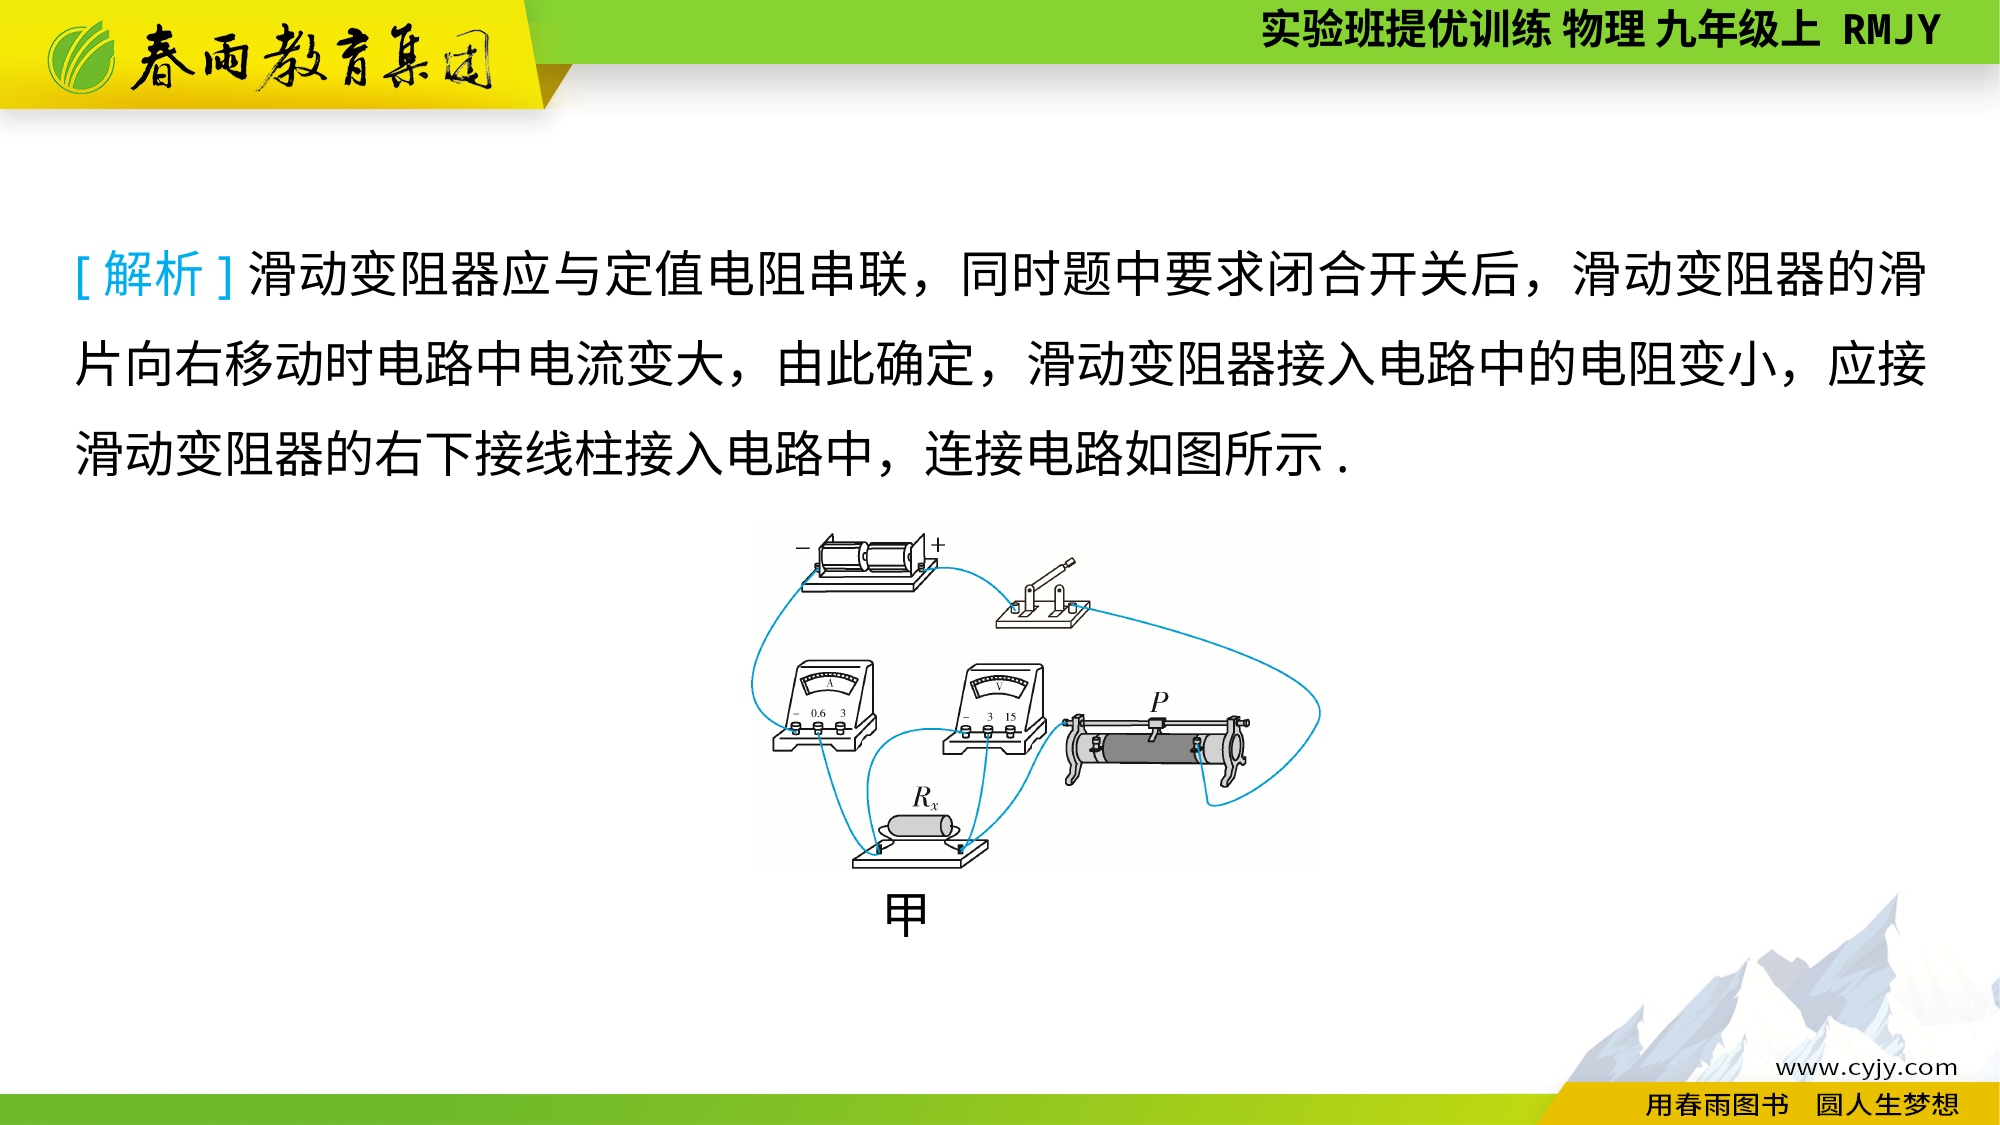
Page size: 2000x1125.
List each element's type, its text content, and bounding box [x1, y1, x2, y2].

text_box 甲 [866, 879, 946, 951]
picture [0, 0, 2000, 1125]
list [解析]滑动变阻器应与定值电阻串联，同时题中要求闭合开关后，滑动变阻器的滑片向右移动时电路中电流变大，由此确定，滑动变阻器接入电路中的电阻变小，应接滑动变阻器的右下接线柱接入电路中，连接电路如图所示. [59, 204, 1944, 481]
